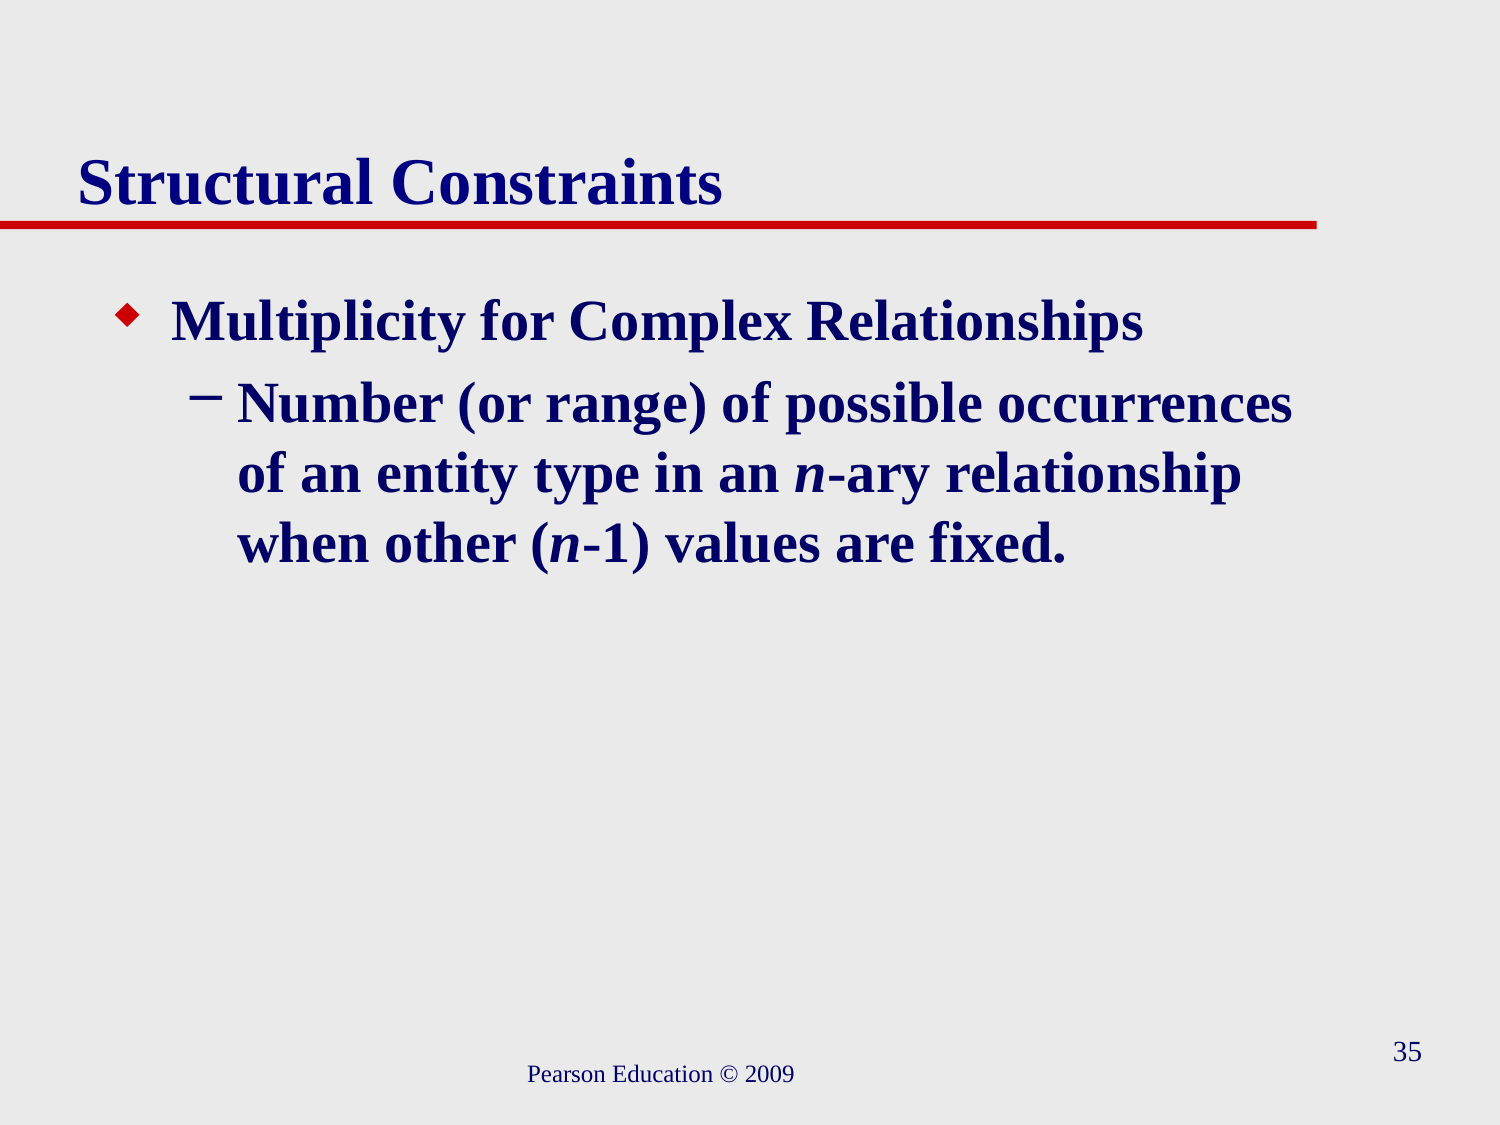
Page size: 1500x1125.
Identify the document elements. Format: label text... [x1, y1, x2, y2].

title Structural Constraints [62, 43, 1338, 226]
slide_number 35 [1125, 1012, 1438, 1088]
text_box Pearson Education © 2009 [512, 1050, 1038, 1095]
list Multiplicity for Complex Relationships Number (or range) of possible occurrences of an entity type in an n-ary relationship when other (n-1) values are fixed. [99, 274, 1368, 951]
